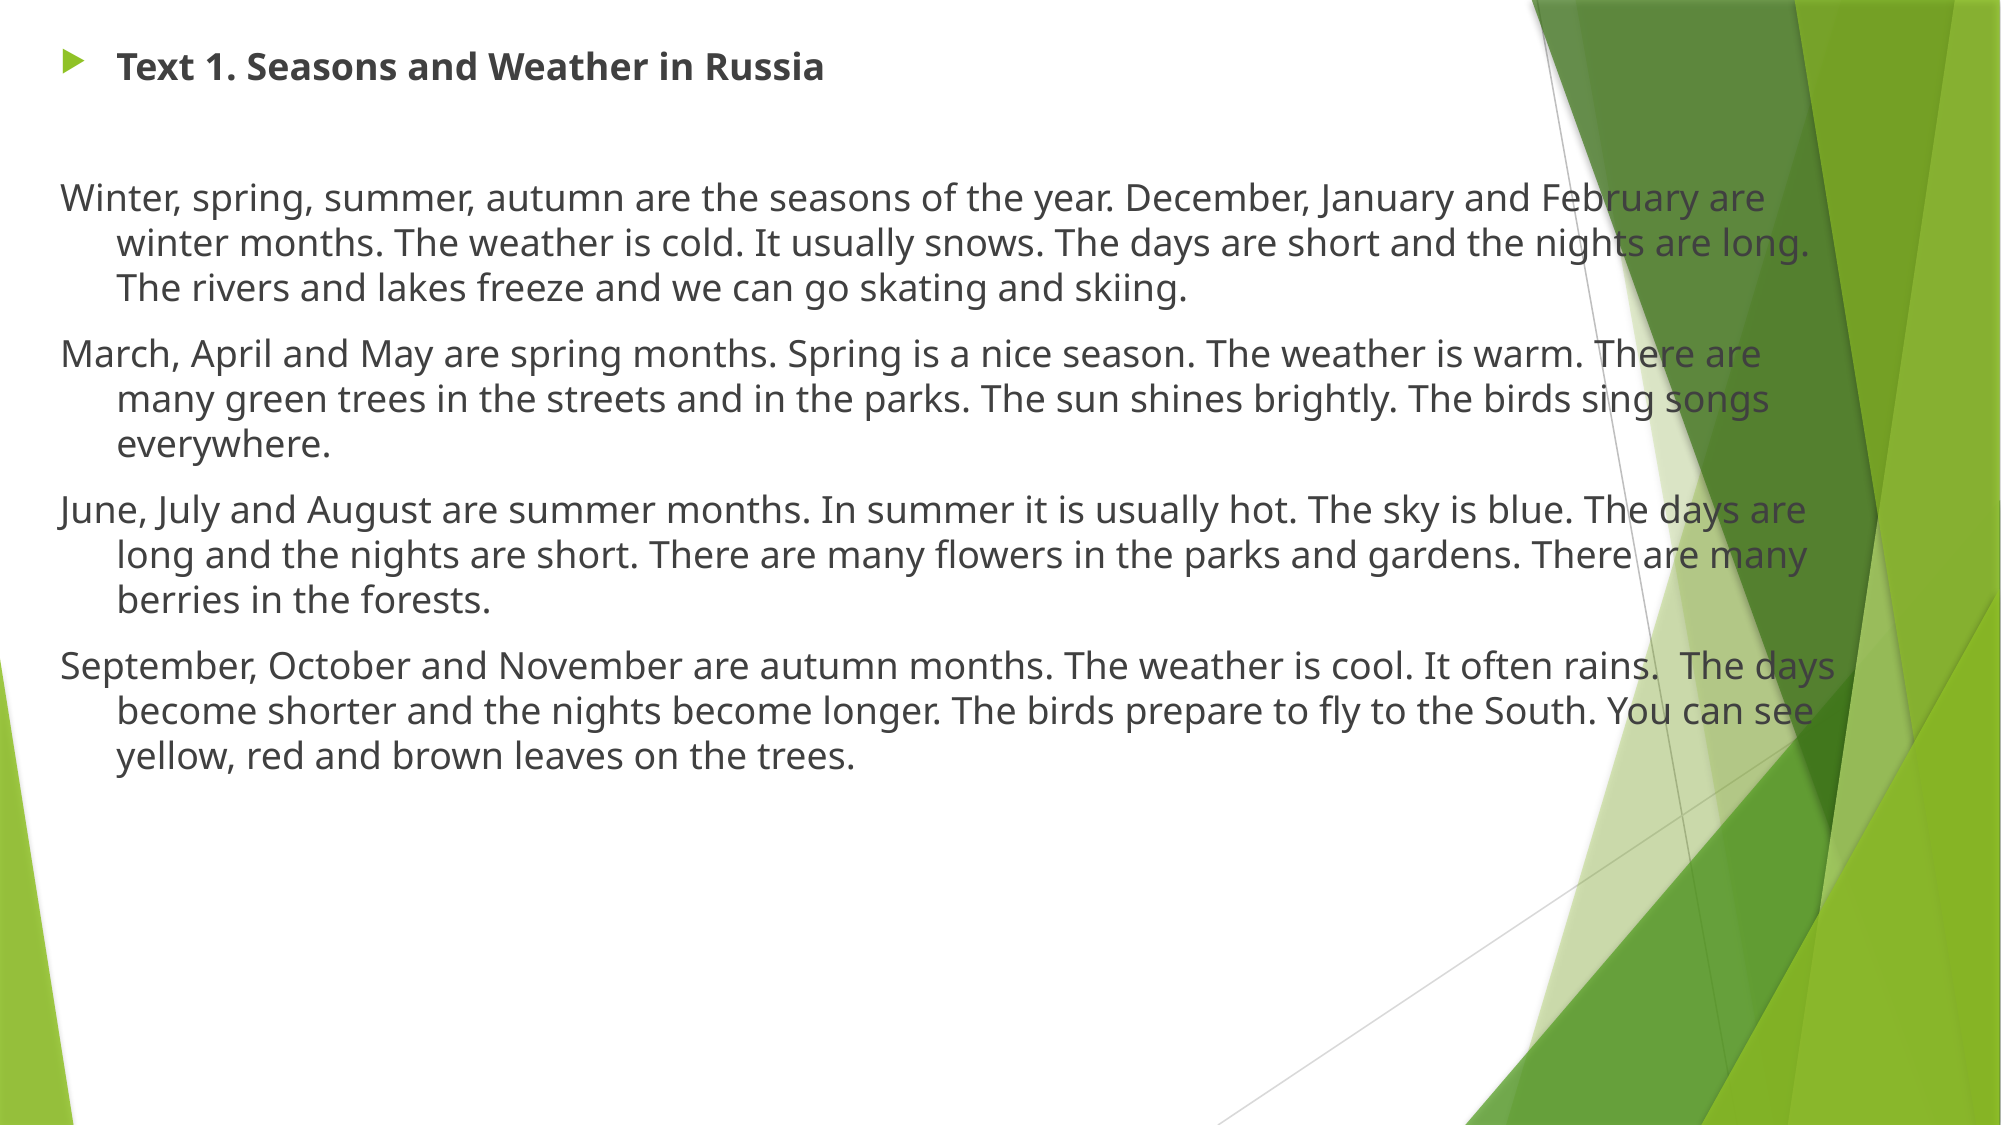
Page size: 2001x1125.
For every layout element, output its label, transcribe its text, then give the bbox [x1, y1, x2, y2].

list Text 1. Seasons and Weather in Russia Winter, spring, summer, autumn are the seasons of the year. December, January and February are winter months. The weather is cold. It usually snows. The days are short and the nights are long. The rivers and lakes freeze and we can go skating and skiing. March, April and May are spring months. Spring is a nice season. The weather is warm. There are many green trees in the streets and in the parks. The sun shines brightly. The birds sing songs everywhere. June, July and August are summer months. In summer it is usually hot. The sky is blue. The days are long and the nights are short. There are many flowers in the parks and gardens. There are many berries in the forests. September, October and November are autumn months. The weather is cool. It often rains. The days become shorter and the nights become longer. The birds prepare to fly to the South. You can see yellow, red and brown leaves on the trees. [45, 34, 1883, 936]
